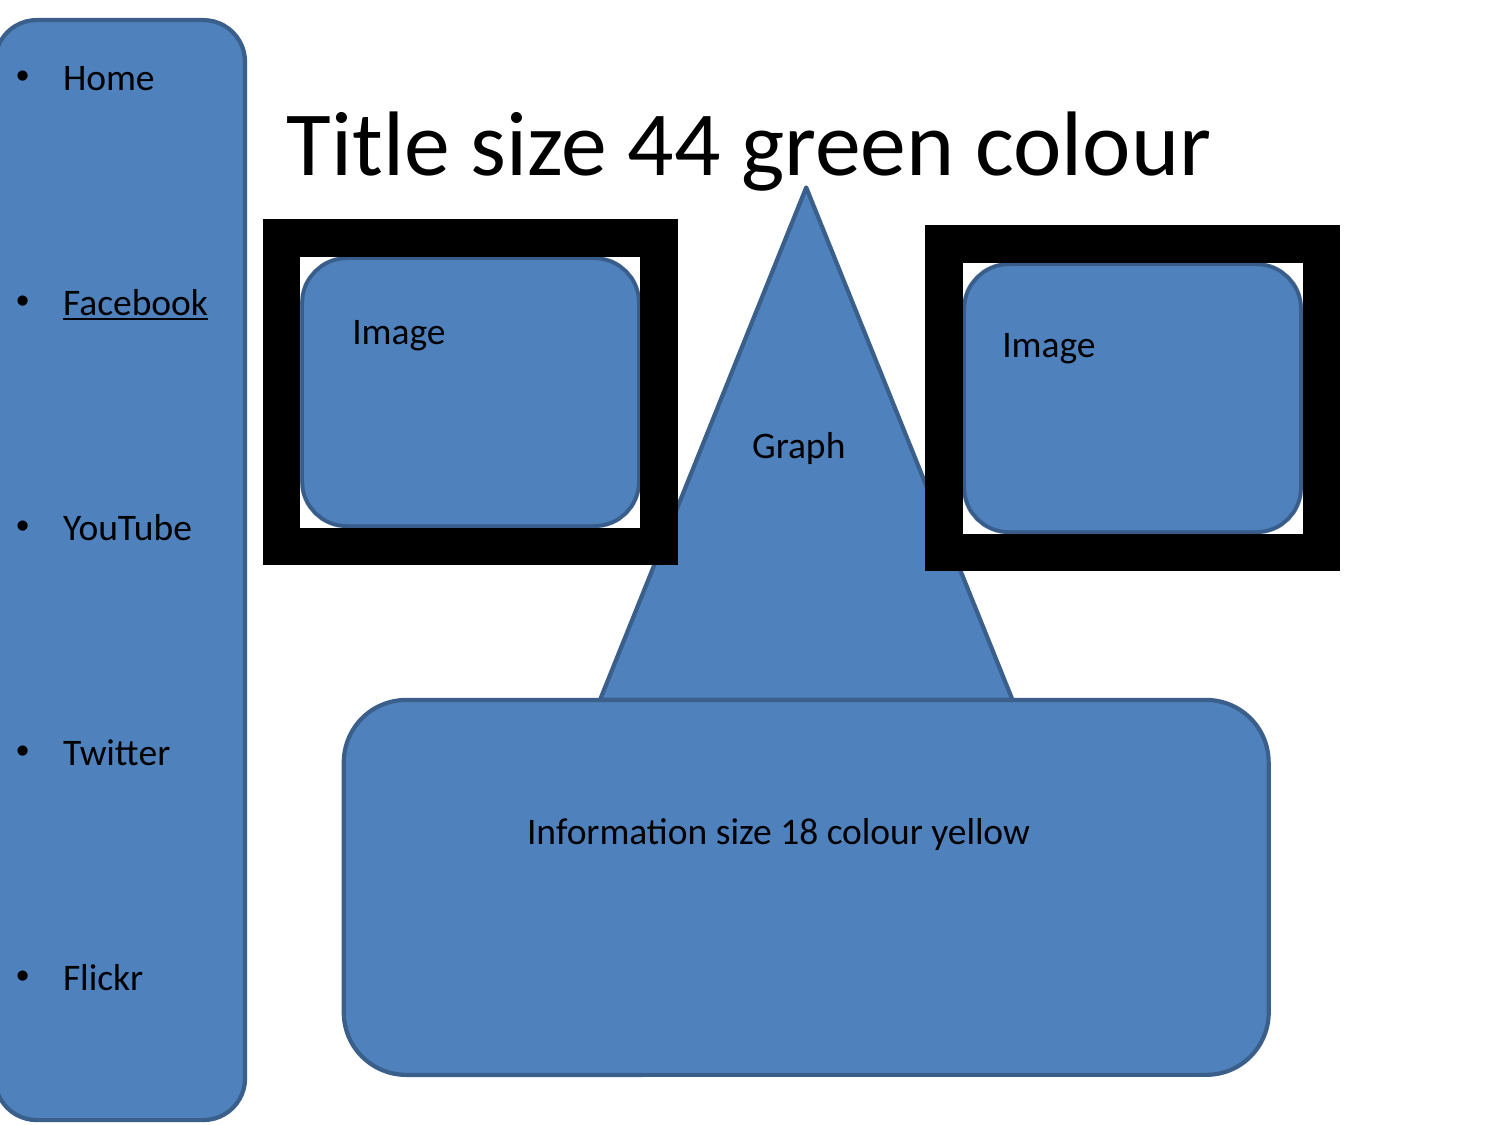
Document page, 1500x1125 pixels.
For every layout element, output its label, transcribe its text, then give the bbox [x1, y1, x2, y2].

picture [962, 262, 1303, 535]
text_box [598, 185, 1014, 697]
picture [299, 256, 641, 529]
text_box [0, 17, 248, 1123]
text_box [341, 697, 1271, 1078]
text_box Graph [737, 413, 875, 474]
title Title size 44 green colour [264, 45, 1425, 233]
text_box Home Facebook YouTube Twitter Flickr [1, 45, 264, 1006]
text_box Information size 18 colour yellow [512, 799, 1050, 860]
